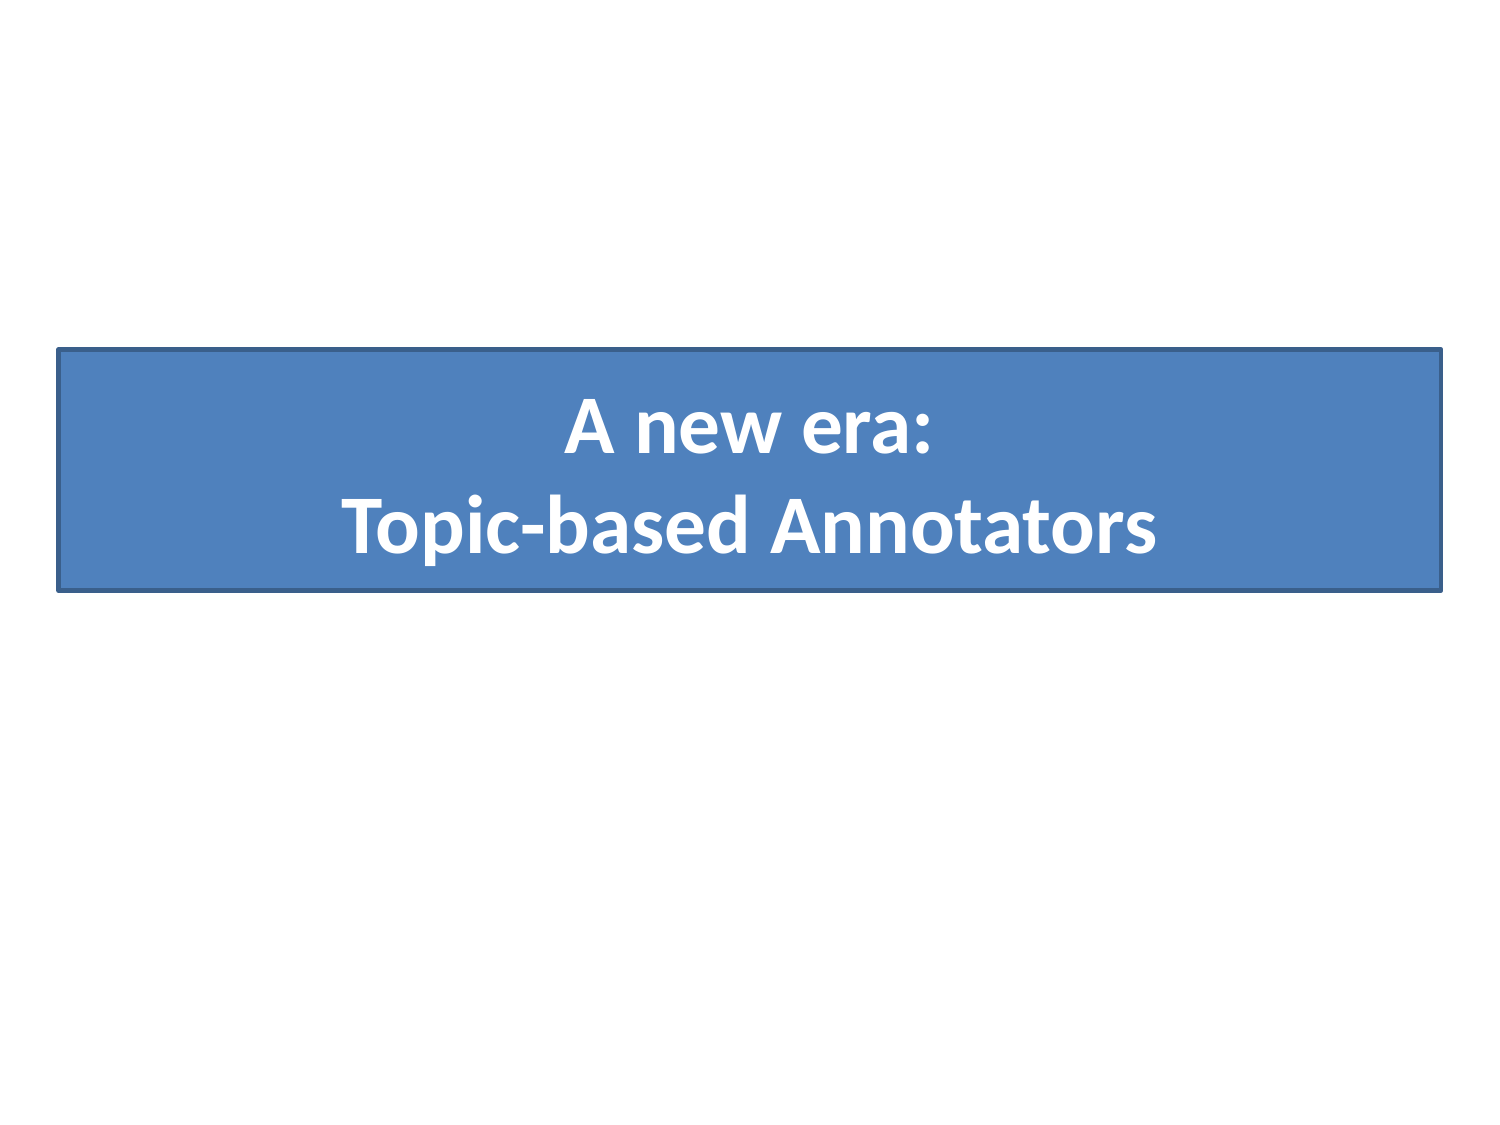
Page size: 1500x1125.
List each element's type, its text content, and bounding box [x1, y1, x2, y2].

title A new era: Topic-based Annotators [56, 347, 1443, 593]
